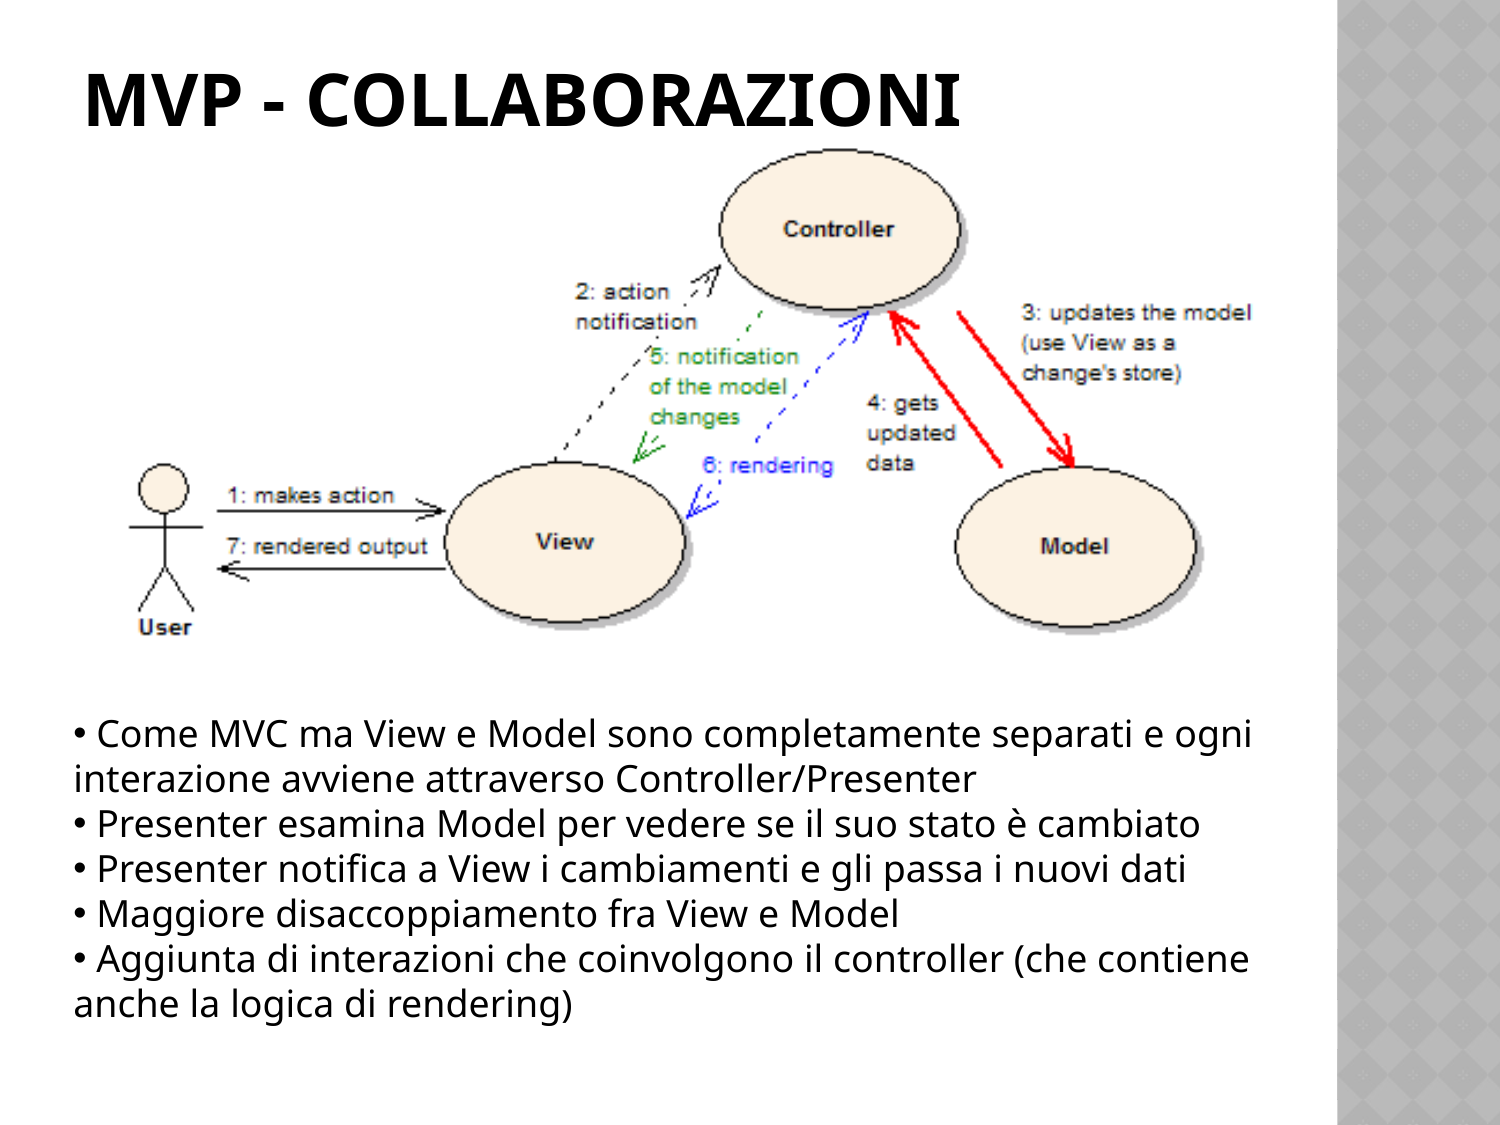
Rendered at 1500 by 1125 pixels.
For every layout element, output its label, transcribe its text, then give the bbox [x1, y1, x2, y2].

picture [71, 116, 1274, 661]
title MVP - COLLABORAZIONI [75, 52, 1263, 114]
text_box Come MVC ma View e Model sono completamente separati e ogni interazione avviene attraverso Controller/Presenter Presenter esamina Model per vedere se il suo stato è cambiato Presenter notifica a View i cambiamenti e gli passa i nuovi dati Maggiore disaccoppiamento fra View e Model Aggiunta di interazioni che coinvolgono il controller (che contiene anche la logica di rendering) [58, 703, 1313, 1033]
